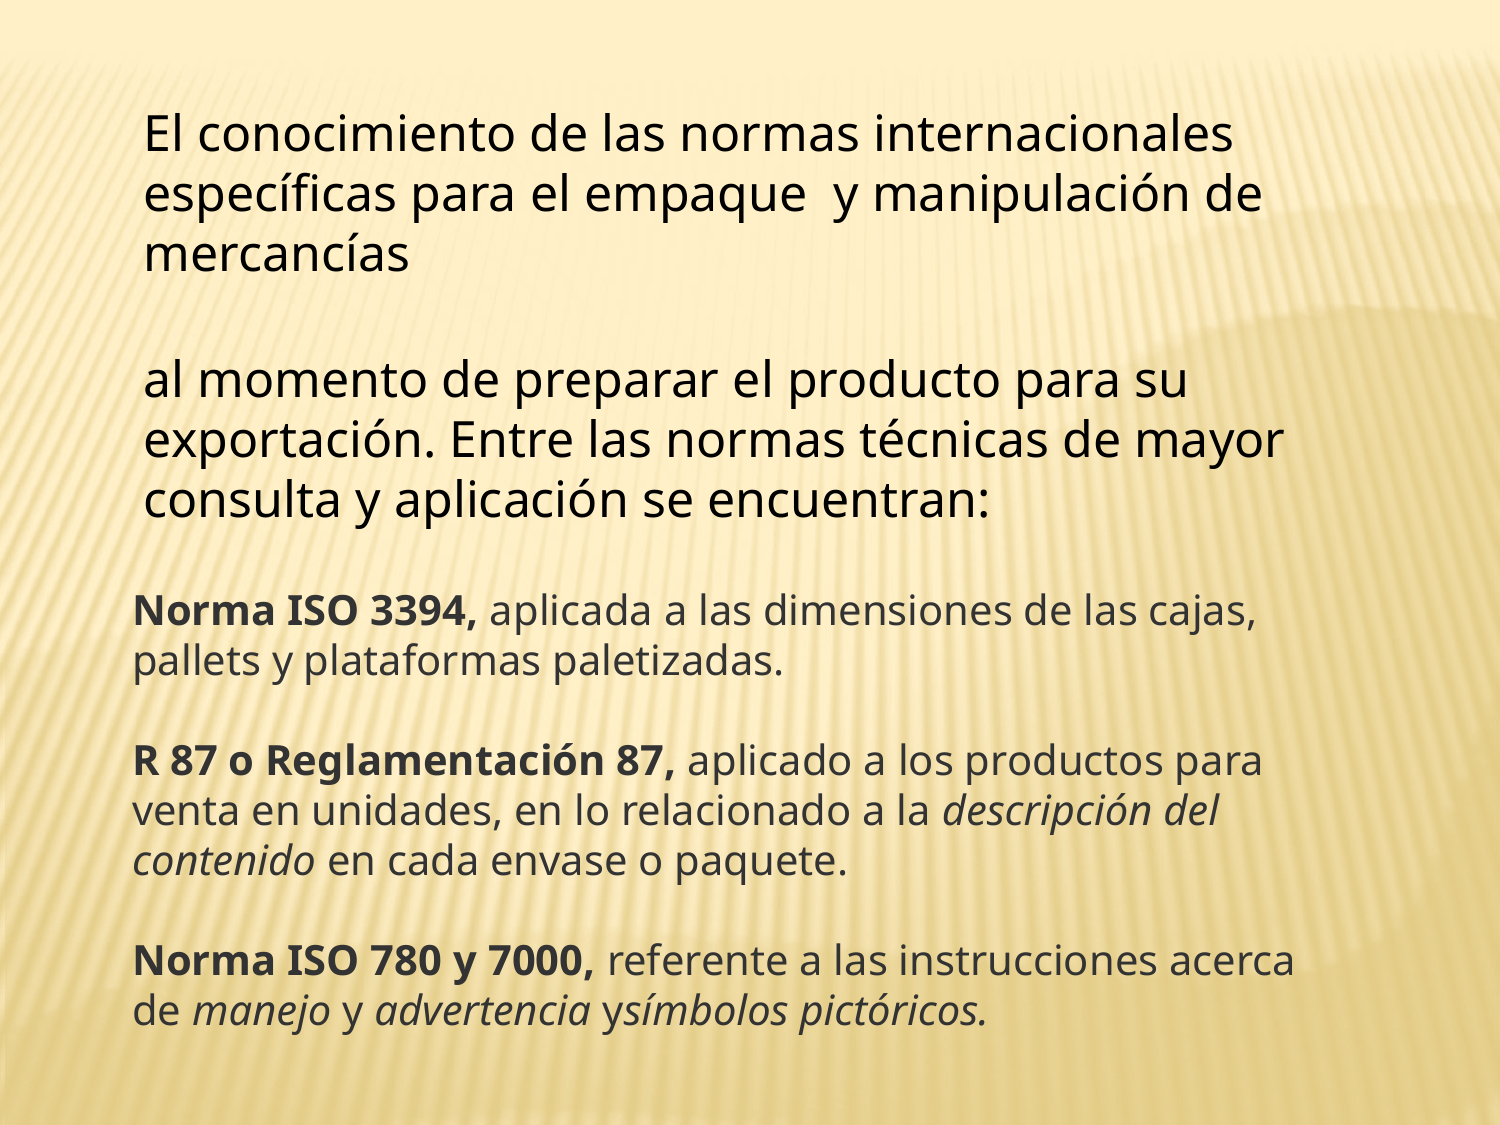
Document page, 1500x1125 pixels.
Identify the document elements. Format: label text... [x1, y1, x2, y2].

text_box al momento de preparar el producto para su exportación. Entre las normas técnicas de mayor consulta y aplicación se encuentran: [128, 339, 1383, 535]
text_box El conocimiento de las normas internacionales específicas para el empaque y manipulación de mercancías [128, 93, 1348, 289]
text_box Norma ISO 3394, aplicada a las dimensiones de las cajas, pallets y plataformas paletizadas. R 87 o Reglamentación 87, aplicado a los productos para venta en unidades, en lo relacionado a la descripción del contenido en cada envase o paquete. Norma ISO 780 y 7000, referente a las instrucciones acerca de manejo y advertencia ysímbolos pictóricos. [117, 576, 1372, 1042]
